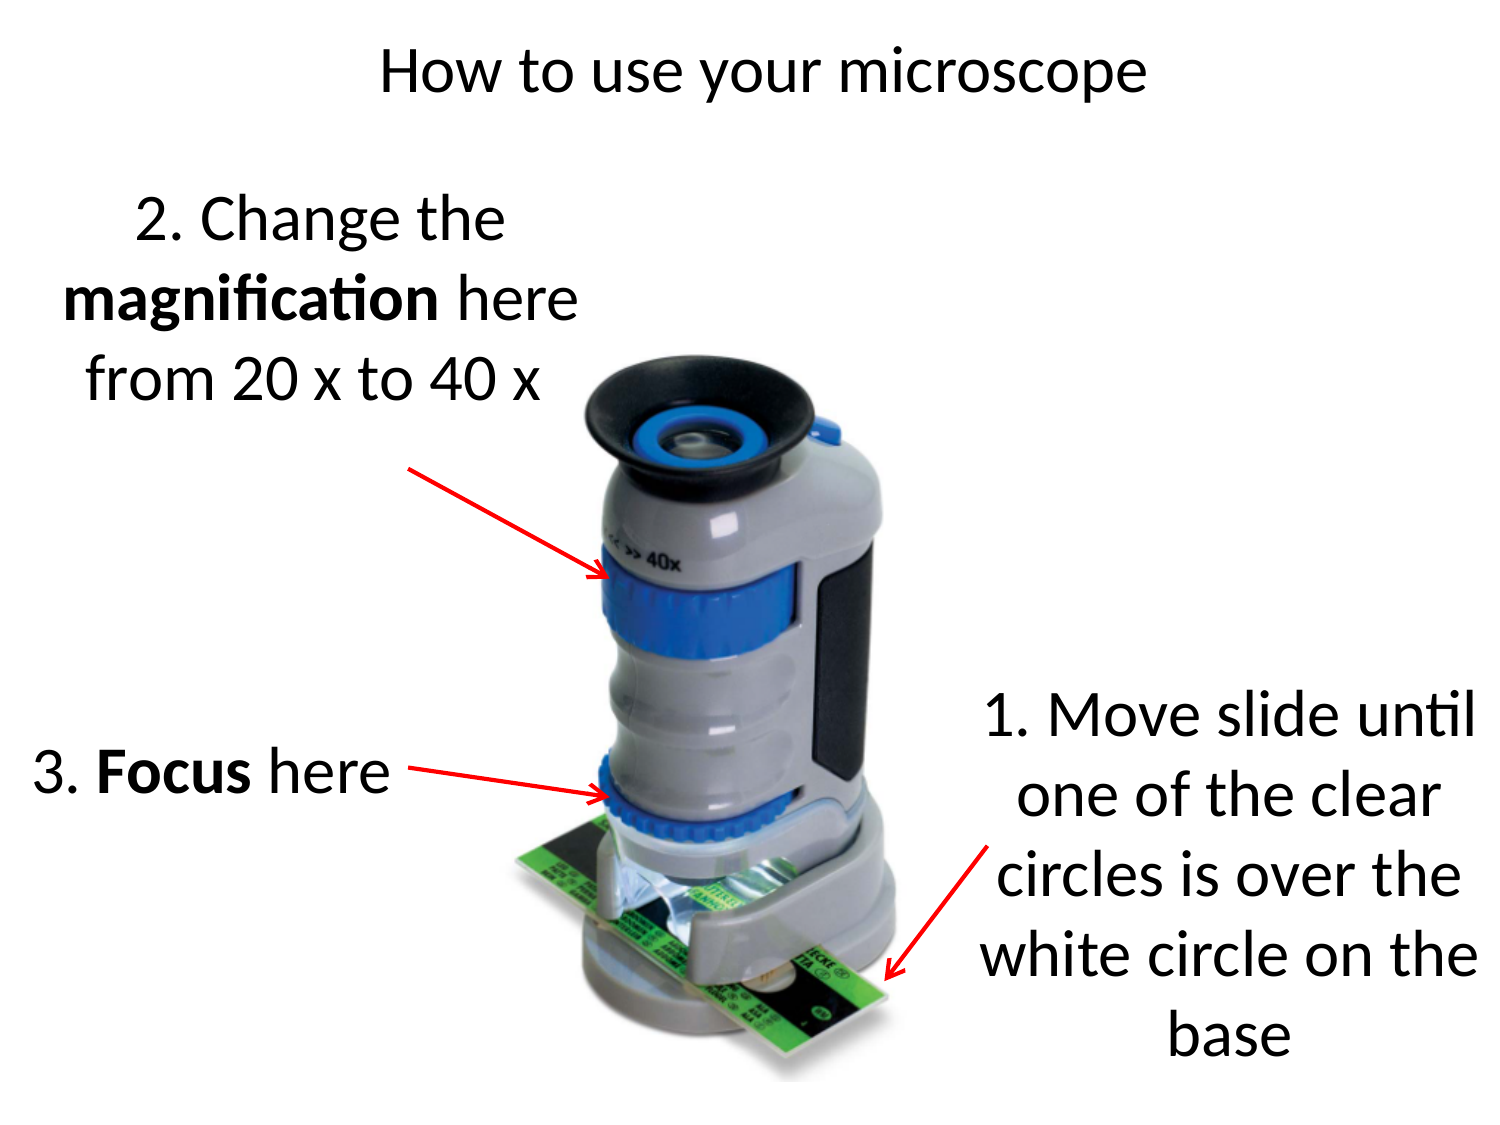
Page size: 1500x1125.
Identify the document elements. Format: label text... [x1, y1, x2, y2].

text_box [0, 719, 610, 816]
text_box How to use your microscope [364, 18, 1211, 114]
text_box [32, 166, 610, 579]
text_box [884, 662, 1500, 1082]
picture [410, 343, 1015, 1082]
